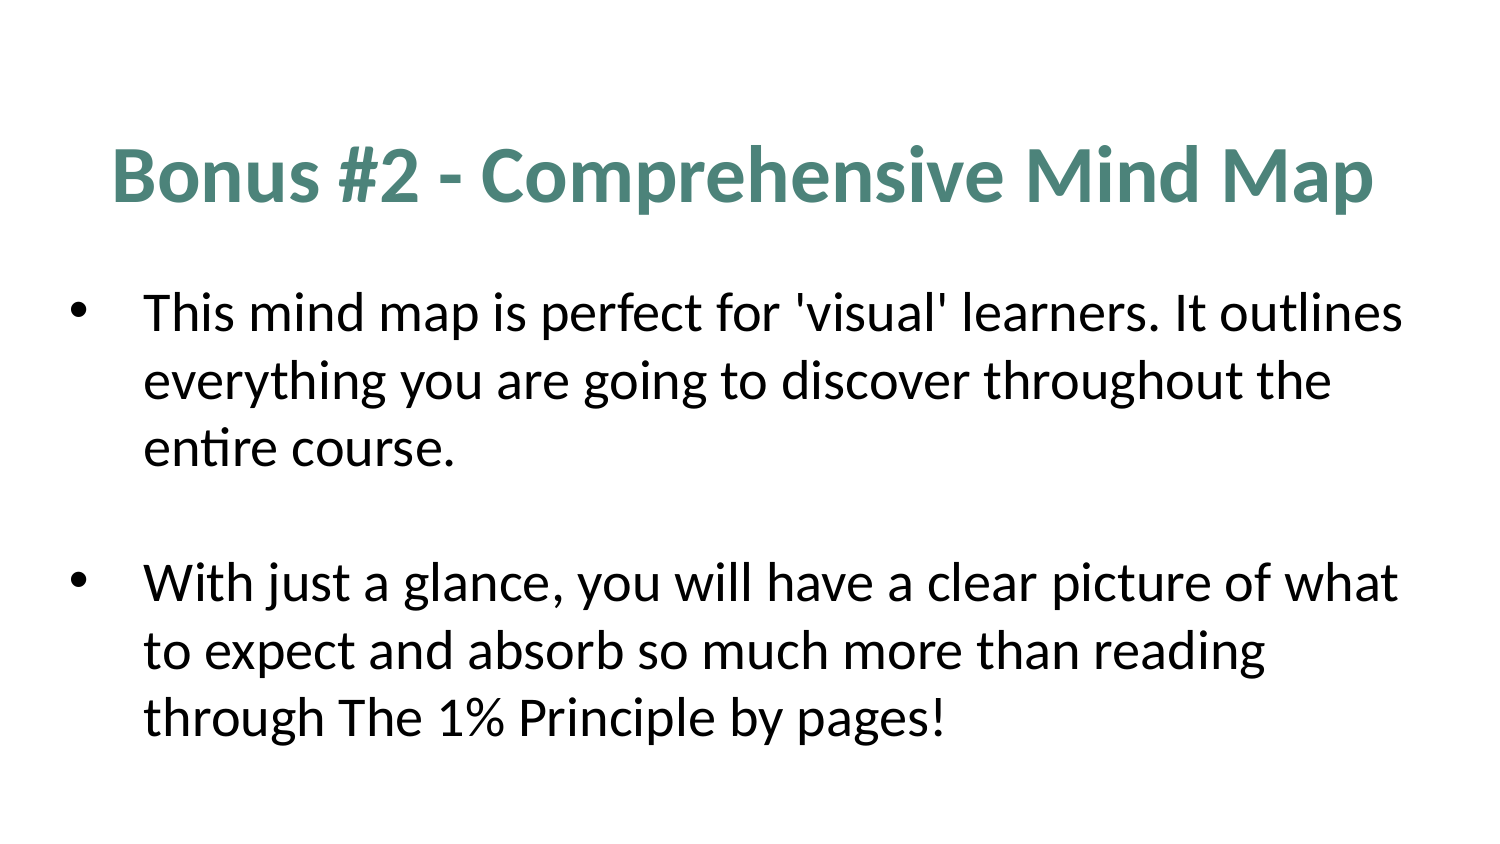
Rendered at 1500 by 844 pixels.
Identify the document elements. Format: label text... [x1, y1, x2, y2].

text_box This mind map is perfect for 'visual' learners. It outlines everything you are going to discover throughout the entire course. With just a glance, you will have a clear picture of what to expect and absorb so much more than reading through The 1% Principle by pages! [54, 268, 1467, 756]
list Bonus #2 - Comprehensive Mind Map [96, 124, 1391, 241]
